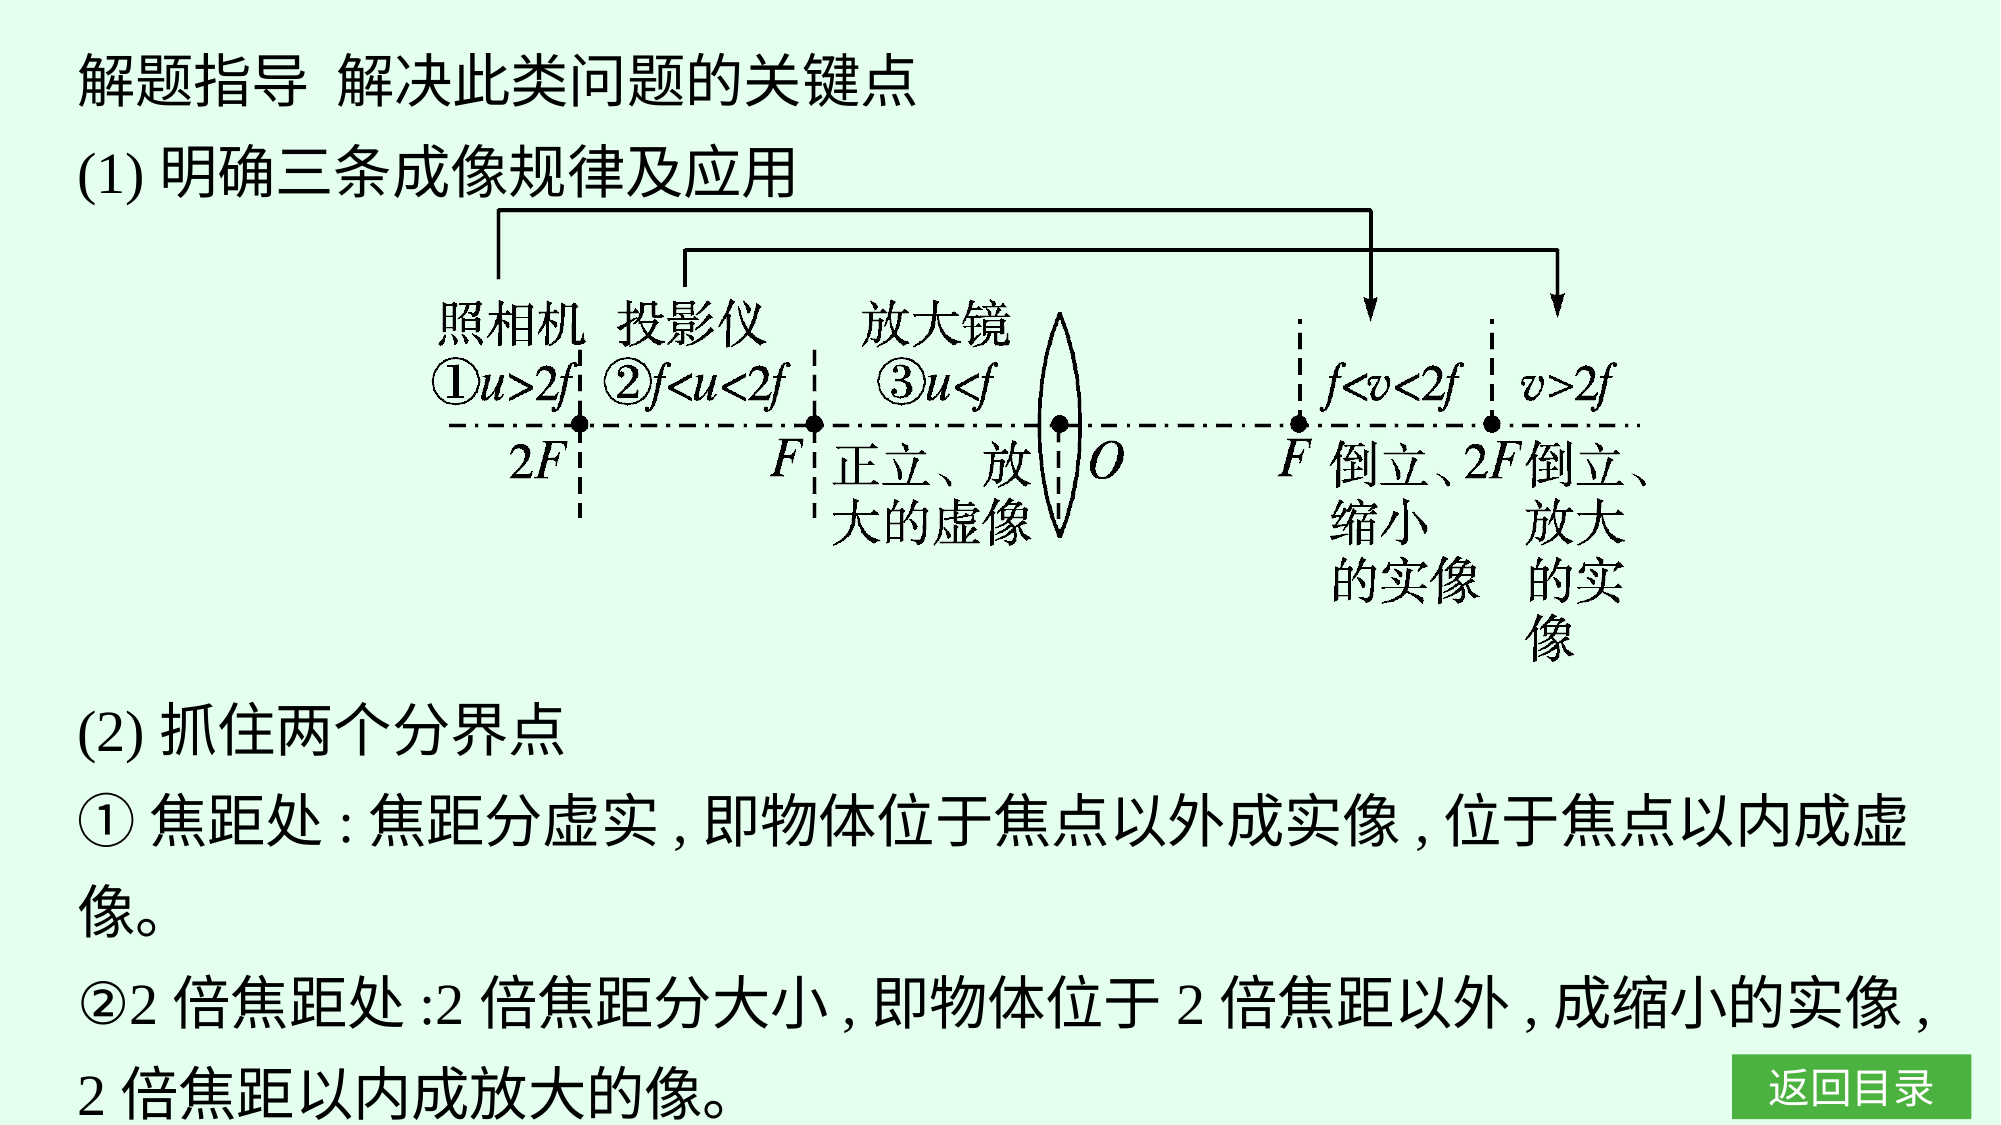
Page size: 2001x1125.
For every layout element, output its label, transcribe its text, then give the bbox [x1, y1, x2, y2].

text_box (2)抓住两个分界点 ①焦距处:焦距分虚实,即物体位于焦点以外成实像,位于焦点以内成虚像。 ②2倍焦距处:2倍焦距分大小,即物体位于2倍焦距以外,成缩小的实像,2倍焦距以内成放大的像。 [62, 665, 1938, 1125]
picture [430, 208, 1647, 666]
text_box 解题指导 解决此类问题的关键点 (1)明确三条成像规律及应用 [62, 16, 1938, 213]
